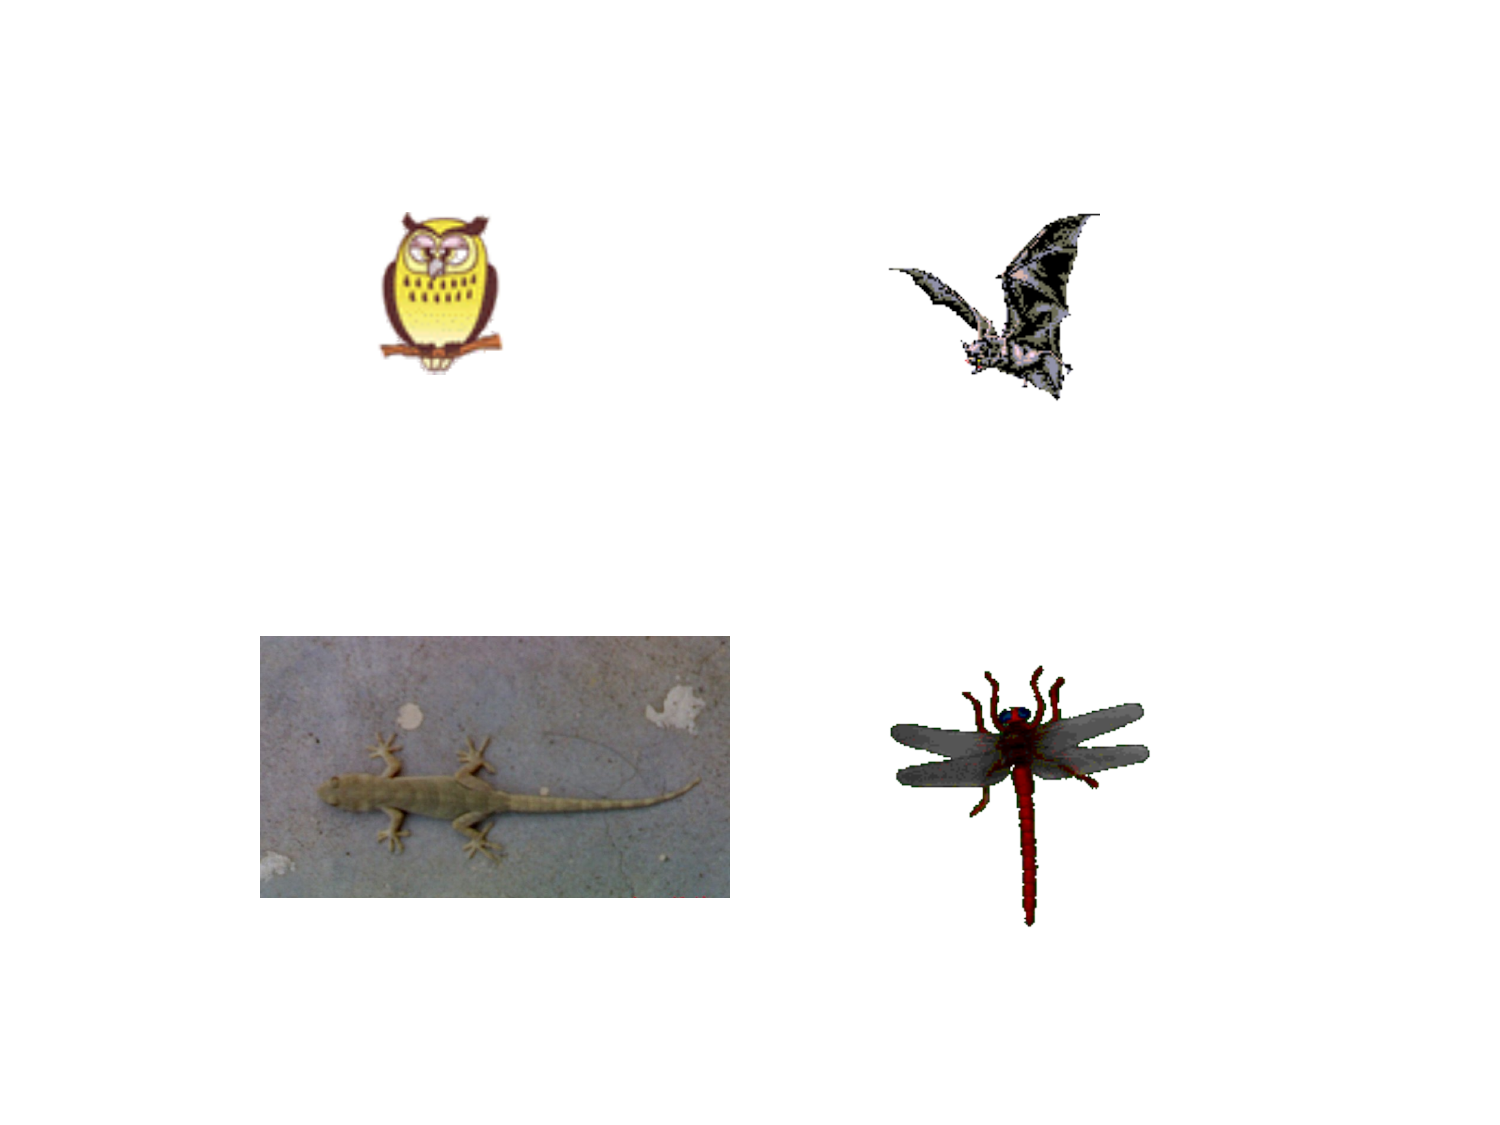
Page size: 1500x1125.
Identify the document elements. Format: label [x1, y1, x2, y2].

picture [373, 212, 507, 375]
picture [887, 662, 1154, 933]
picture [774, 212, 1100, 482]
picture [260, 636, 730, 898]
